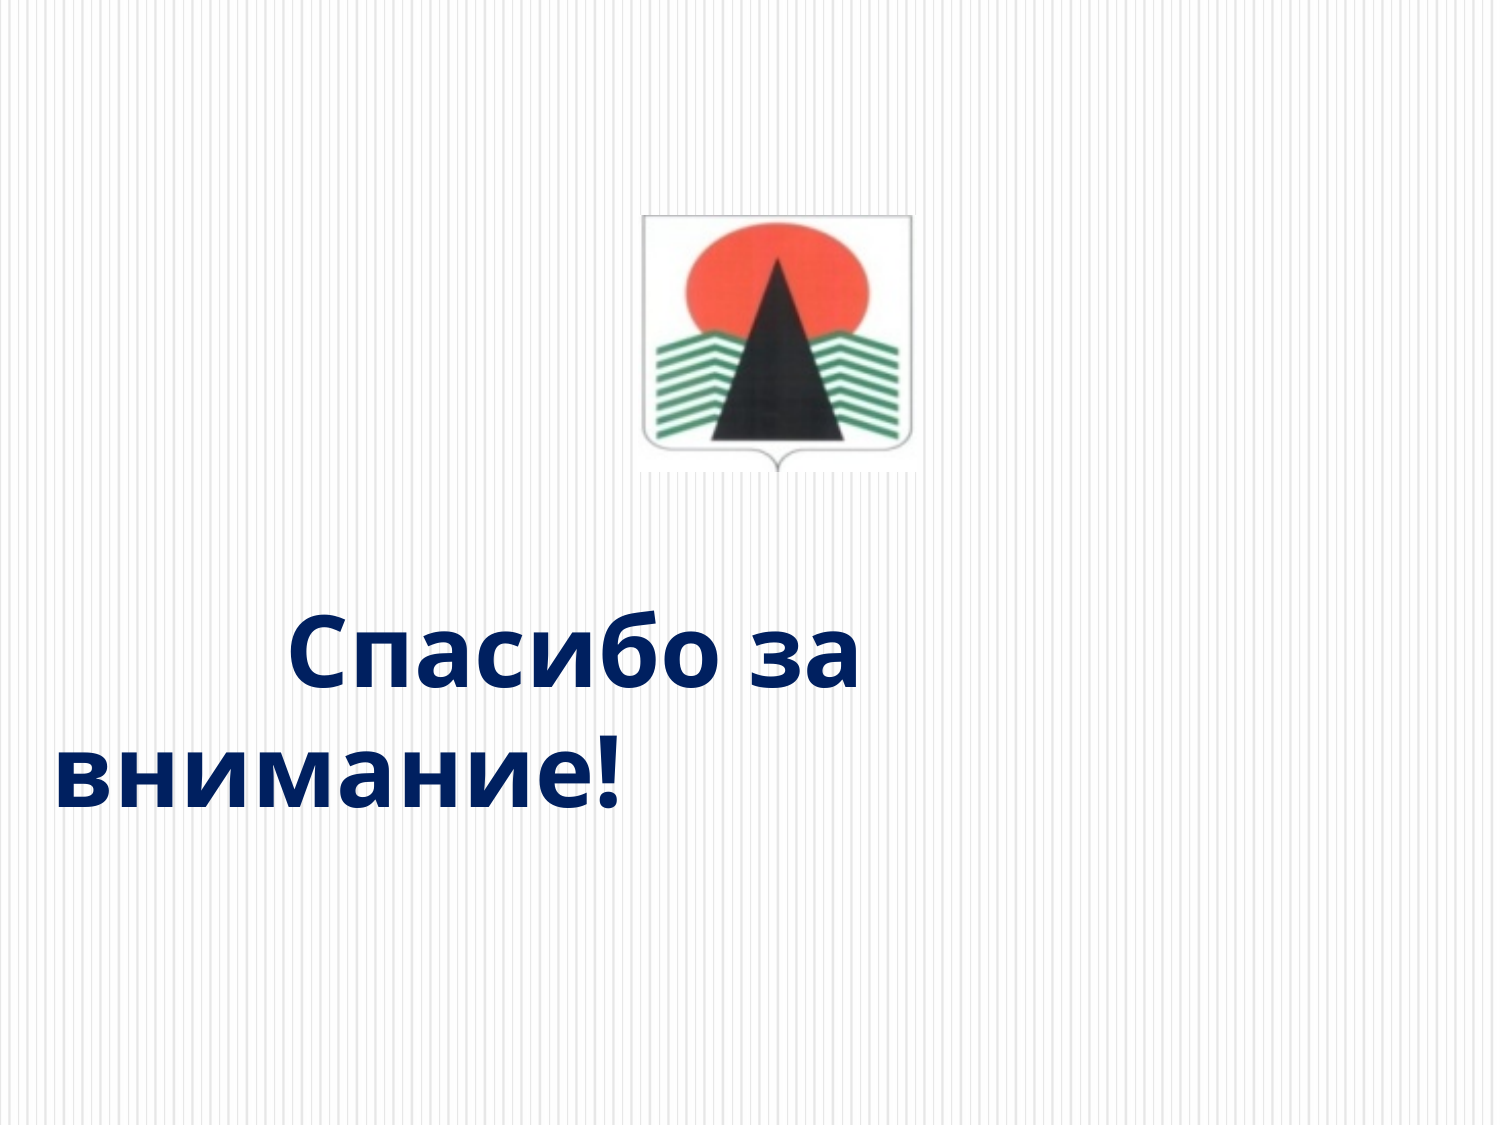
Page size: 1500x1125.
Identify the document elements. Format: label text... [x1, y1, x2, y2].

text_box Спасибо за внимание! [36, 580, 1326, 835]
text_box [0, 0, 1500, 1125]
picture [638, 214, 917, 472]
